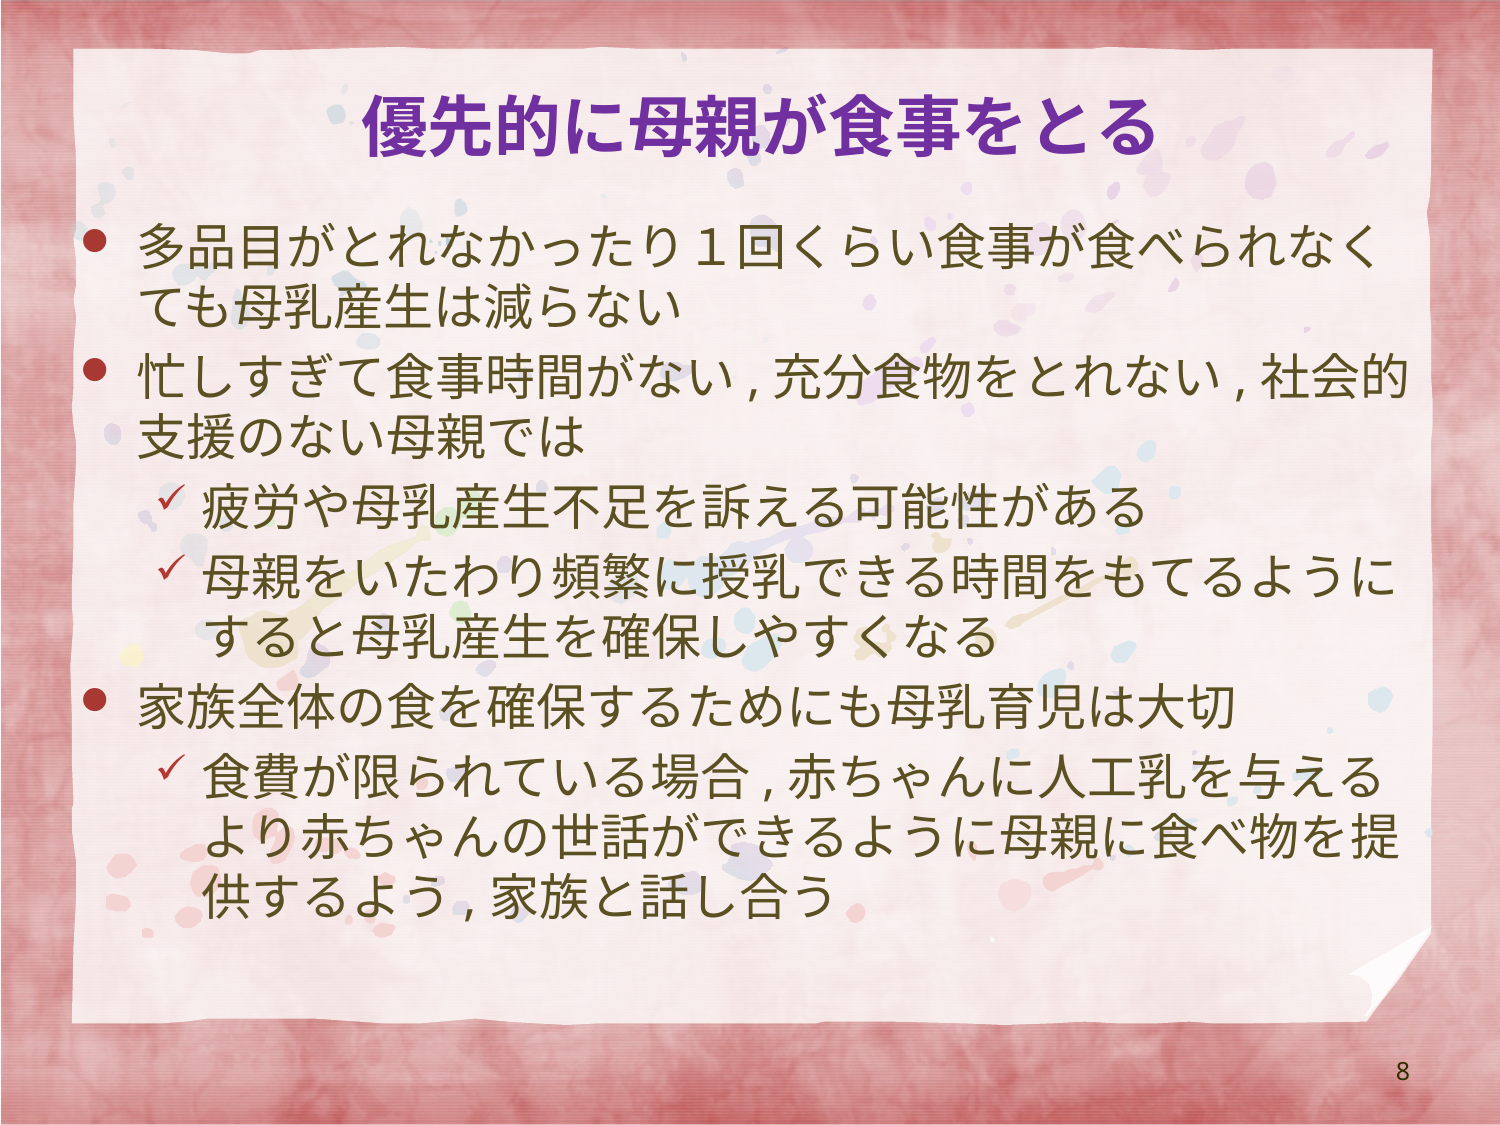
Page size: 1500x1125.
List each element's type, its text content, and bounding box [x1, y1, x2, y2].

list 多品目がとれなかったり１回くらい食事が食べられなくても母乳産生は減らない 忙しすぎて食事時間がない,充分食物をとれない,社会的支援のない母親では 疲労や母乳産生不足を訴える可能性がある 母親をいたわり頻繁に授乳できる時間をもてるようにすると母乳産生を確保しやすくなる 家族全体の食を確保するためにも母乳育児は大切 食費が限られている場合,赤ちゃんに人工乳を与えるより赤ちゃんの世話ができるように母親に食べ物を提供するよう,家族と話し合う [64, 207, 1436, 1036]
slide_number 8 [1074, 1042, 1425, 1103]
title 優先的に母親が食事をとる [64, 66, 1460, 184]
picture [0, 0, 1500, 1125]
